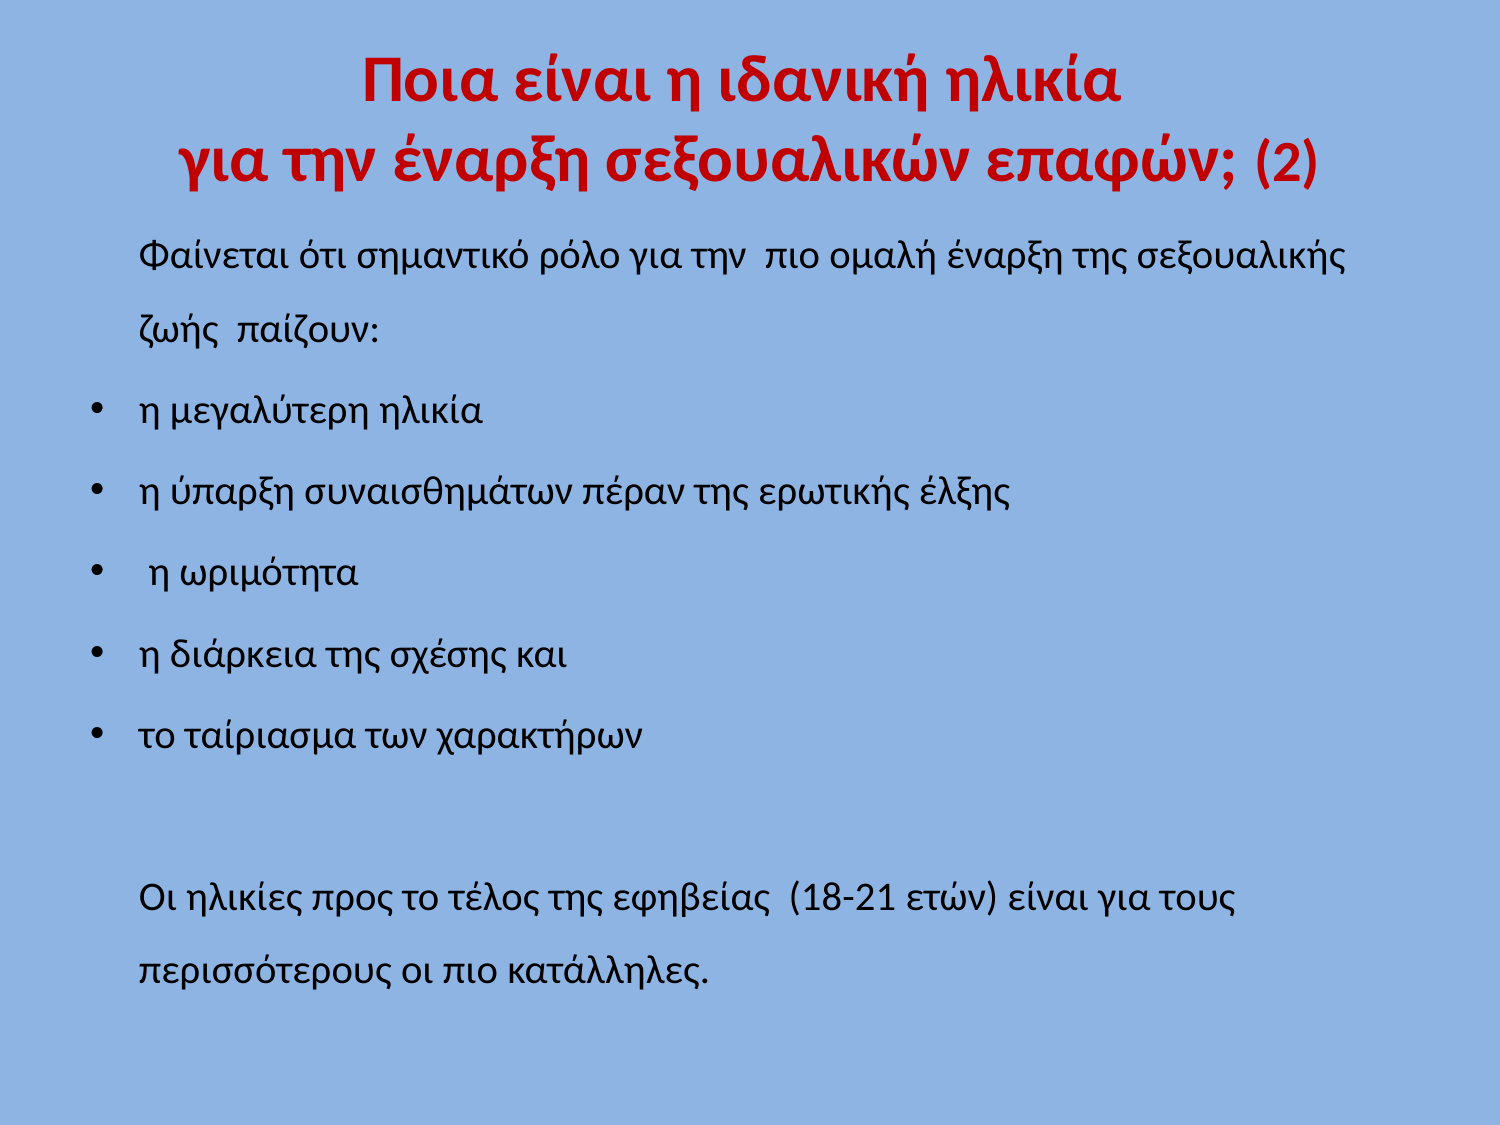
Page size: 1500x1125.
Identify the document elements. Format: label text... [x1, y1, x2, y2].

title Ποια είναι η ιδανική ηλικία για την έναρξη σεξουαλικών επαφών; (2) [75, 45, 1425, 185]
list Φαίνεται ότι σημαντικό ρόλο για την πιο ομαλή έναρξη της σεξουαλικής ζωής παίζουν: η μεγαλύτερη ηλικία η ύπαρξη συναισθημάτων πέραν της ερωτικής έλξης η ωριμότητα η διάρκεια της σχέσης και το ταίριασμα των χαρακτήρων Οι ηλικίες προς το τέλος της εφηβείας (18-21 ετών) είναι για τους περισσότερους οι πιο κατάλληλες. [75, 196, 1425, 1005]
